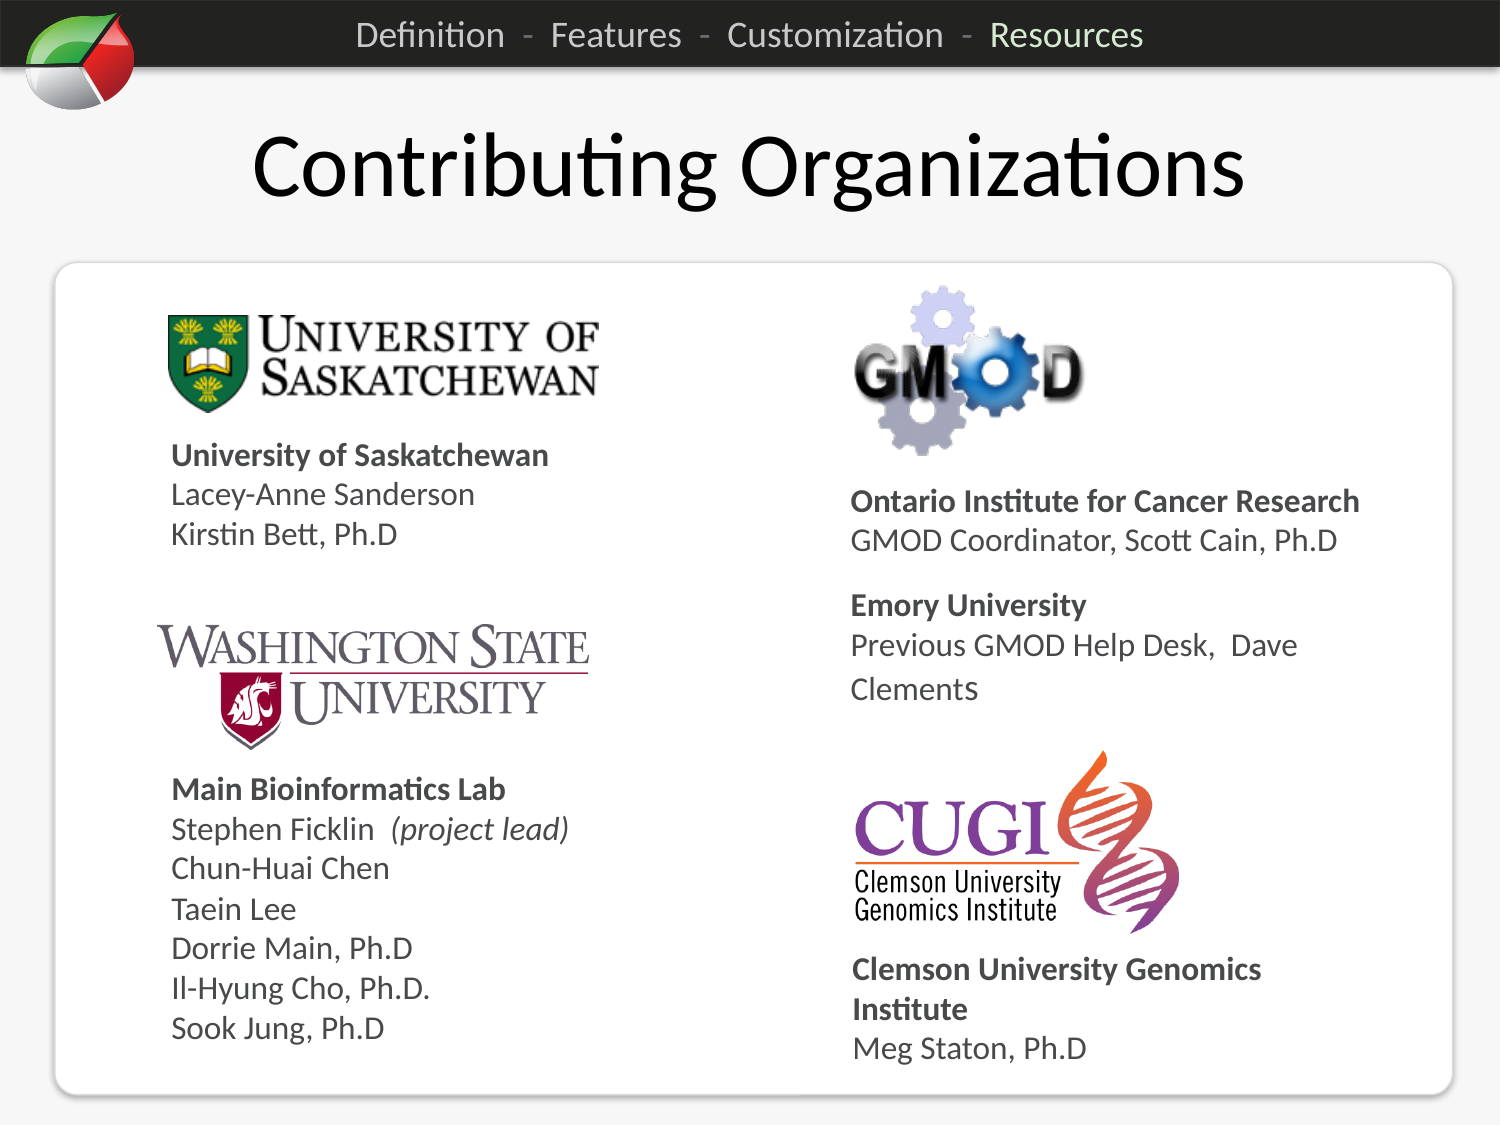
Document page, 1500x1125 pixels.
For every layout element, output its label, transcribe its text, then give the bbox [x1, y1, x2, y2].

text_box Definition - Features - Customization - Resources [0, 0, 1500, 67]
picture [853, 750, 1179, 935]
text_box [53, 261, 1454, 1096]
text_box University of Saskatchewan Lacey-Anne Sanderson Kirstin Bett, Ph.D [156, 425, 650, 560]
title Contributing Organizations [75, 76, 1425, 254]
picture [156, 624, 589, 751]
text_box Ontario Institute for Cancer Research GMOD Coordinator, Scott Cain, Ph.D Emory University Previous GMOD Help Desk, Dave Clements [835, 471, 1437, 716]
picture [844, 283, 1087, 462]
picture [168, 314, 599, 413]
text_box Main Bioinformatics Lab Stephen Ficklin (project lead) Chun-Huai Chen Taein Lee Dorrie Main, Ph.D Il-Hyung Cho, Ph.D. Sook Jung, Ph.D [156, 759, 684, 1054]
text_box Clemson University Genomics Institute Meg Staton, Ph.D [837, 939, 1364, 1074]
picture [24, 6, 138, 112]
